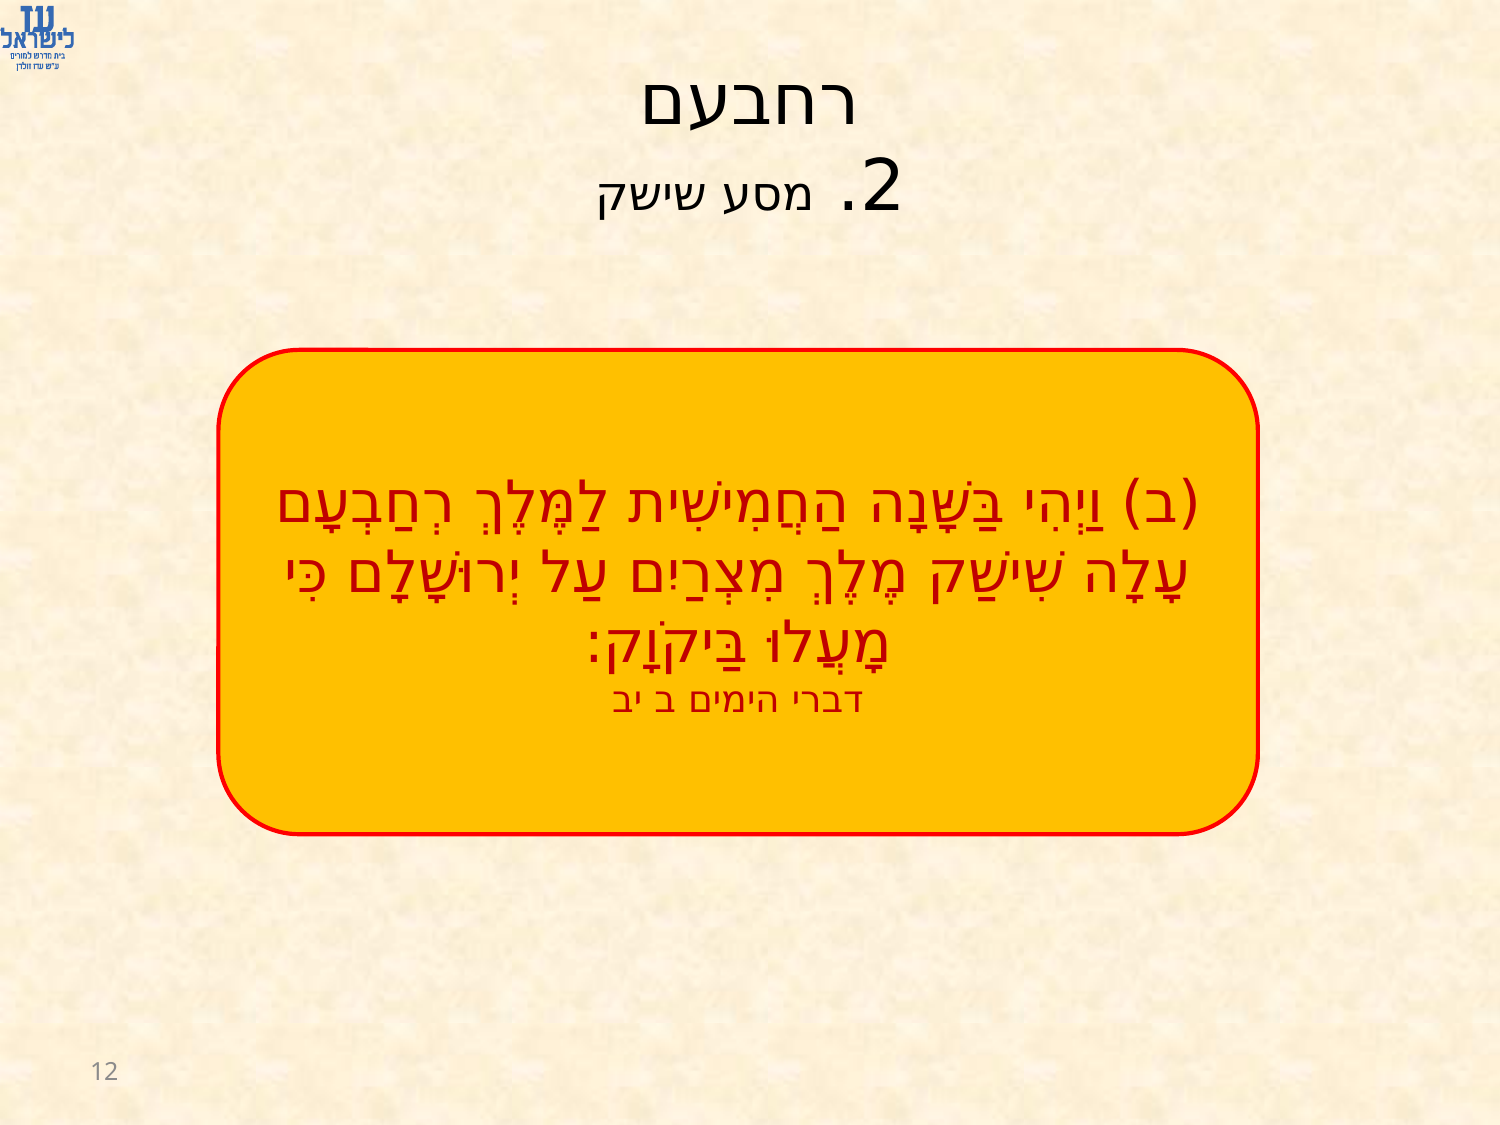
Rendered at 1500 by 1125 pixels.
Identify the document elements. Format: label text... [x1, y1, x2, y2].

picture [0, 0, 1500, 1125]
slide_number 12 [75, 1042, 425, 1103]
text_box (ב) וַיְהִי בַּשָּׁנָה הַחֲמִישִׁית לַמֶּלֶךְ רְחַבְעָם עָלָה שִׁישַׁק מֶלֶךְ מִצְרַיִם עַל יְרוּשָׁלִָם כִּי מָעֲלוּ בַּיקֹוָק: דברי הימים ב יב [216, 347, 1260, 837]
title רחבעם 2. מסע שישק [75, 45, 1425, 233]
